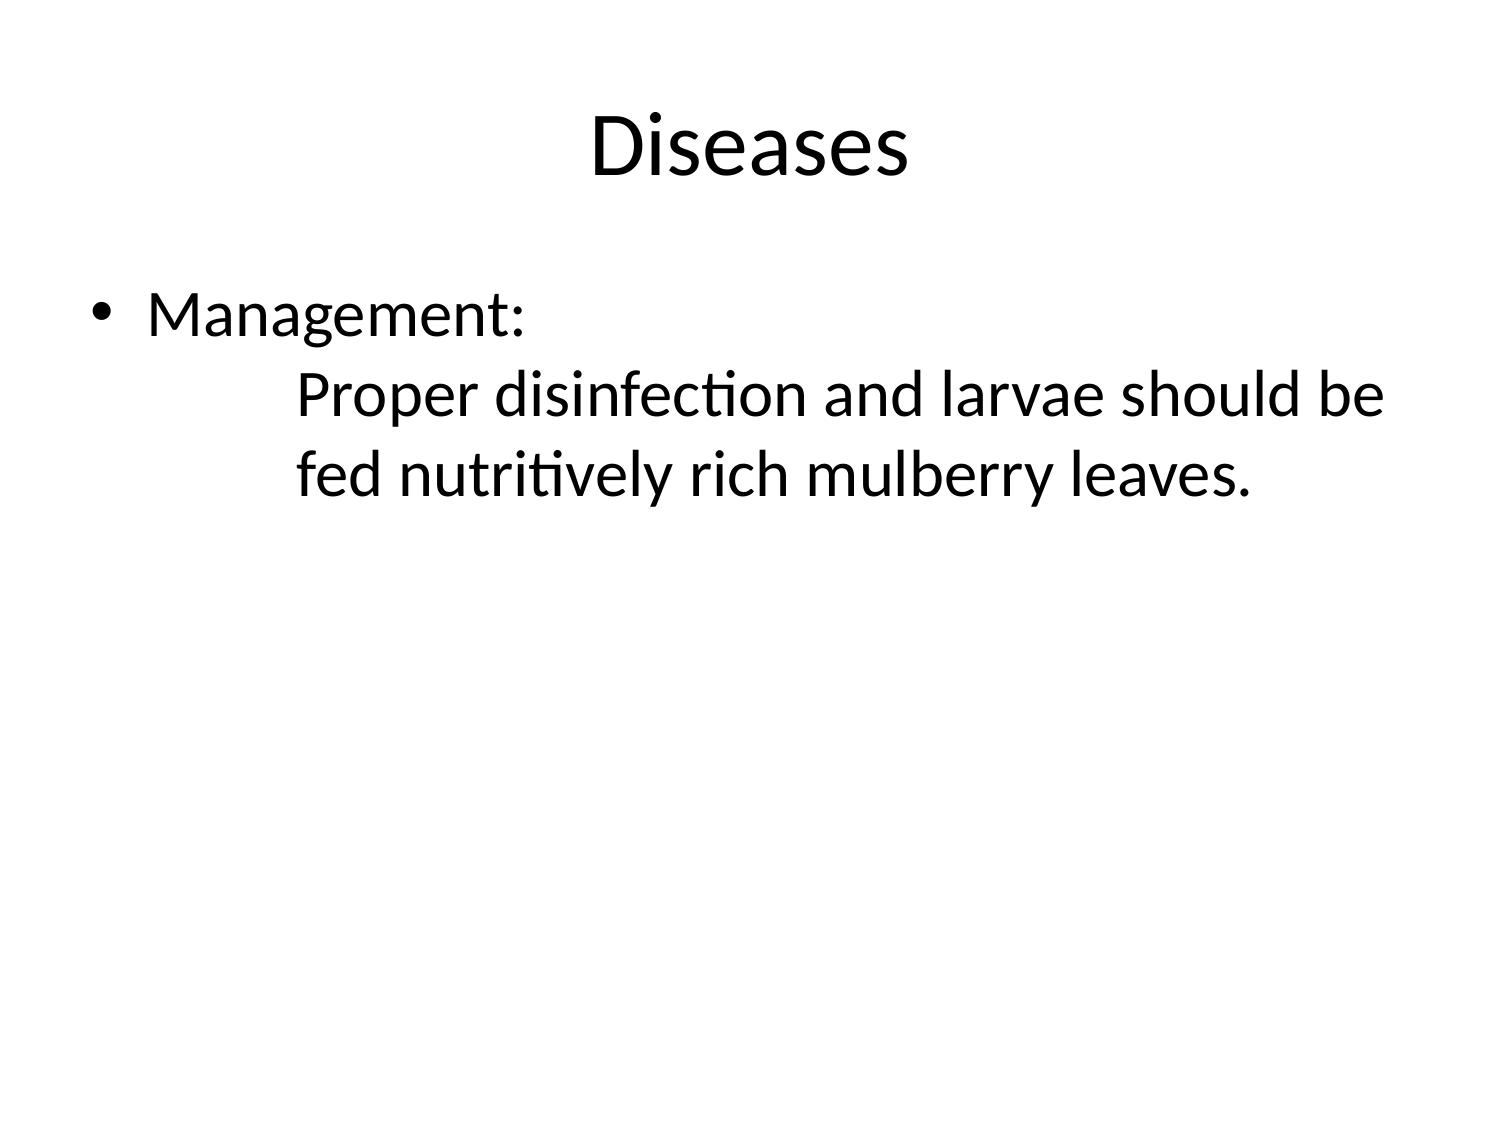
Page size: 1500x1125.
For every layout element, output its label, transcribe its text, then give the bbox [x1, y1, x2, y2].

title Diseases [75, 45, 1425, 233]
list Management: Proper disinfection and larvae should be fed nutritively rich mulberry leaves. [75, 262, 1425, 1005]
